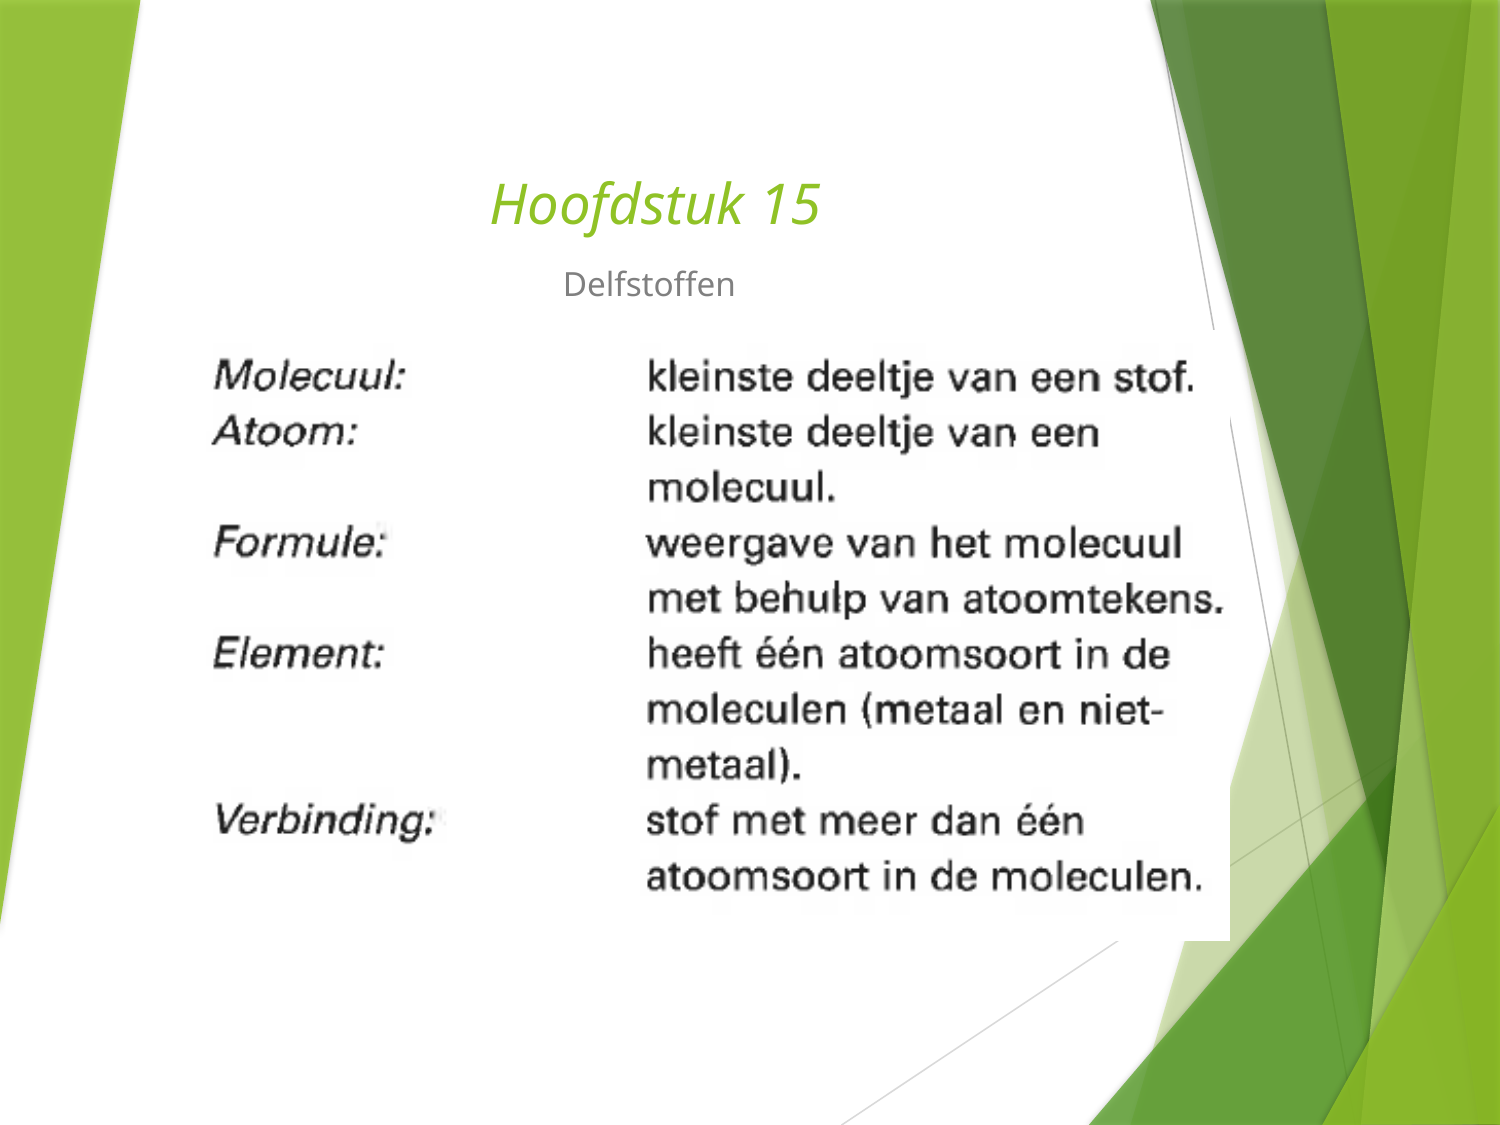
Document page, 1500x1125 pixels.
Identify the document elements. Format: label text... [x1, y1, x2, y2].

picture [206, 329, 1231, 941]
subtitle Delfstoffen [64, 255, 1235, 882]
title Hoofdstuk 15 [112, 101, 1199, 244]
